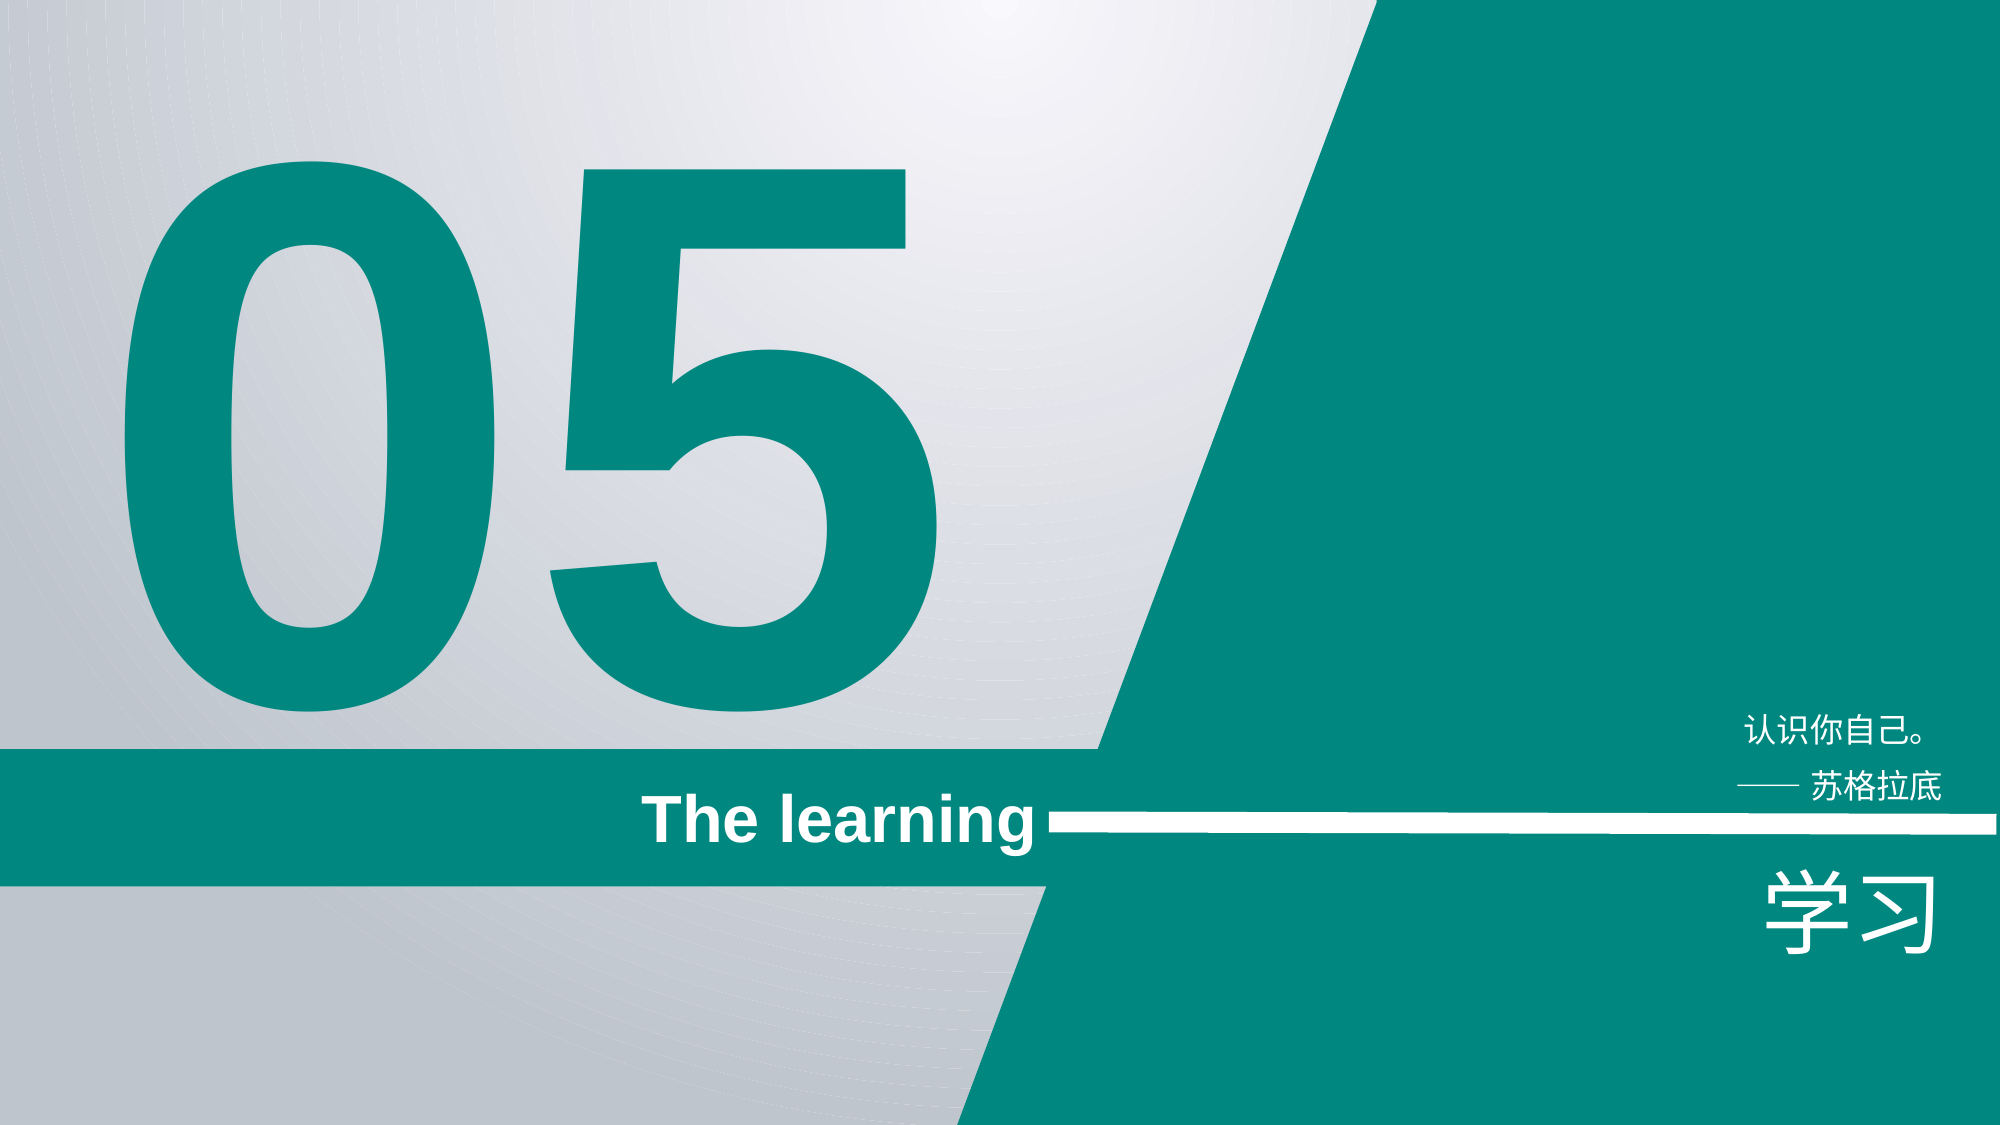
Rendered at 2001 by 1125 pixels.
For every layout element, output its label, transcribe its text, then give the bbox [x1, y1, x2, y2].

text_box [1048, 821, 1997, 825]
text_box [0, 0, 2000, 1125]
text_box 认识你自己。 ——苏格拉底 [1368, 685, 1958, 813]
text_box 05 [79, 0, 974, 748]
text_box The learning [626, 768, 1053, 944]
text_box 学习 [1746, 848, 2000, 974]
